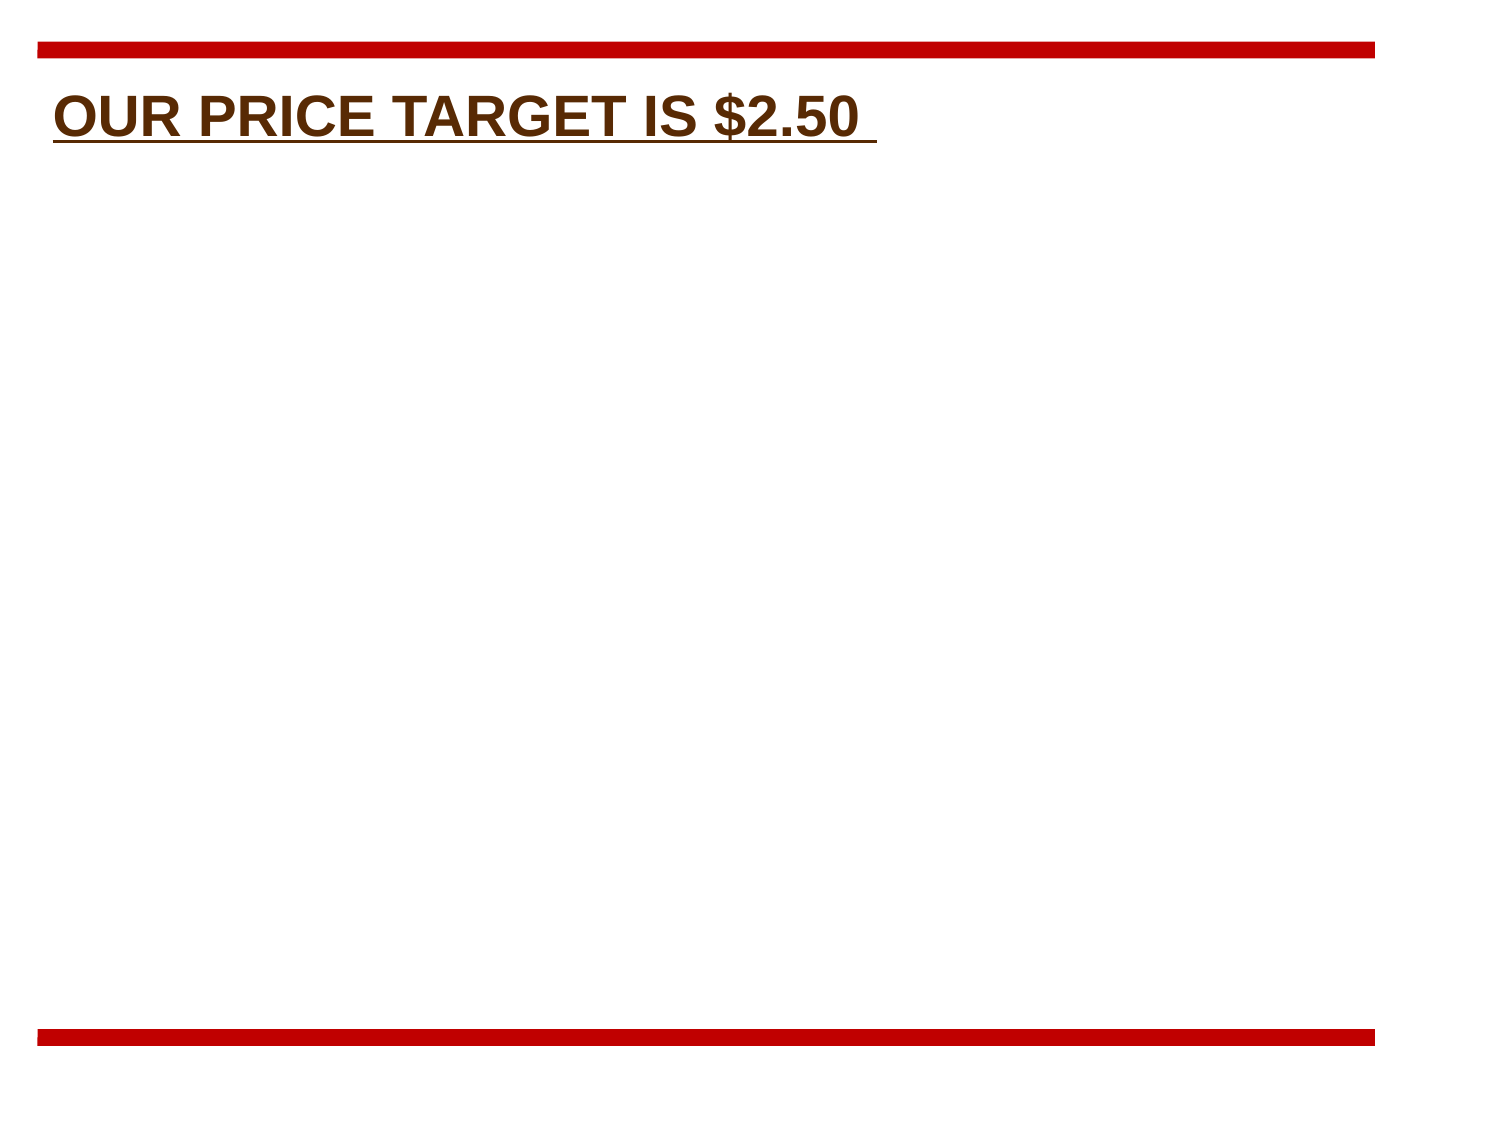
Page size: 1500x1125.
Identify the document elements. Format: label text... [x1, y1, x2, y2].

text_box OUR PRICE TARGET IS $2.50 [37, 73, 1200, 156]
